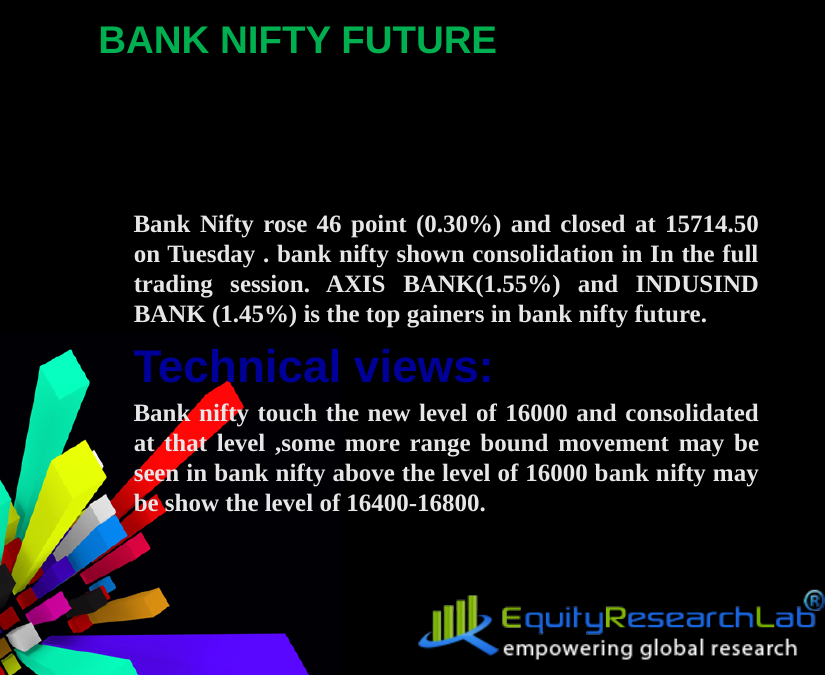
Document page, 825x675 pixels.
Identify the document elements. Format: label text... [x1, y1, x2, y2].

picture [412, 586, 825, 675]
picture [0, 334, 341, 675]
text_box BANK NIFTY FUTURE [0, 5, 575, 70]
text_box Bank Nifty rose 46 point (0.30%) and closed at 15714.50 on Tuesday . bank nifty shown consolidation in In the full trading session. AXIS BANK(1.55%) and INDUSIND BANK (1.45%) is the top gainers in bank nifty future. Technical views: Bank nifty touch the new level of 16000 and consolidated at that level ,some more range bound movement may be seen in bank nifty above the level of 16000 bank nifty may be show the level of 16400-16800. [62, 199, 775, 638]
